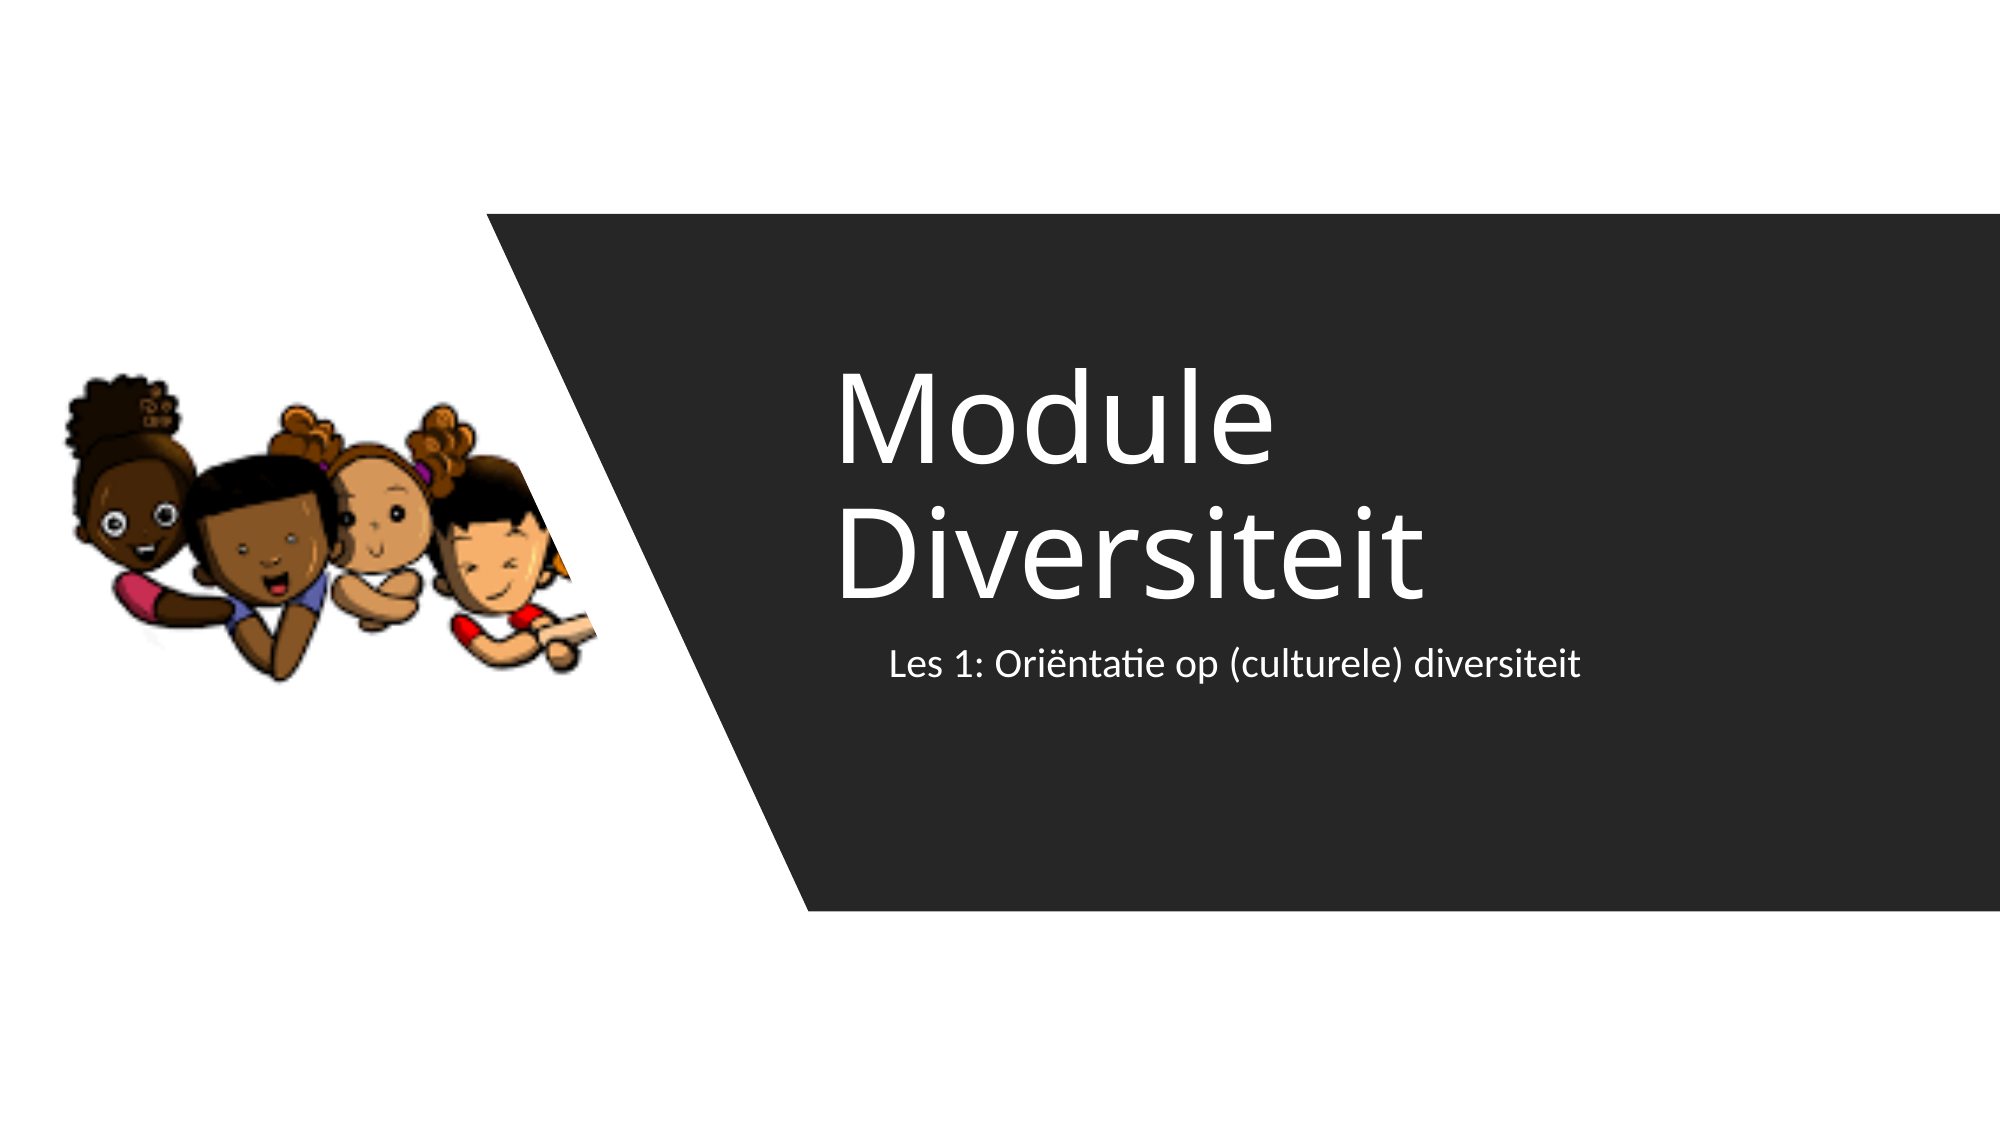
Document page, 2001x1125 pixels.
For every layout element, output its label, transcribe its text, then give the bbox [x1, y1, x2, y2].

picture [0, 213, 724, 912]
subtitle Les 1: Oriëntatie op (culturele) diversiteit [873, 633, 1863, 784]
title Module Diversiteit [816, 299, 1863, 633]
text_box [484, 212, 2000, 913]
